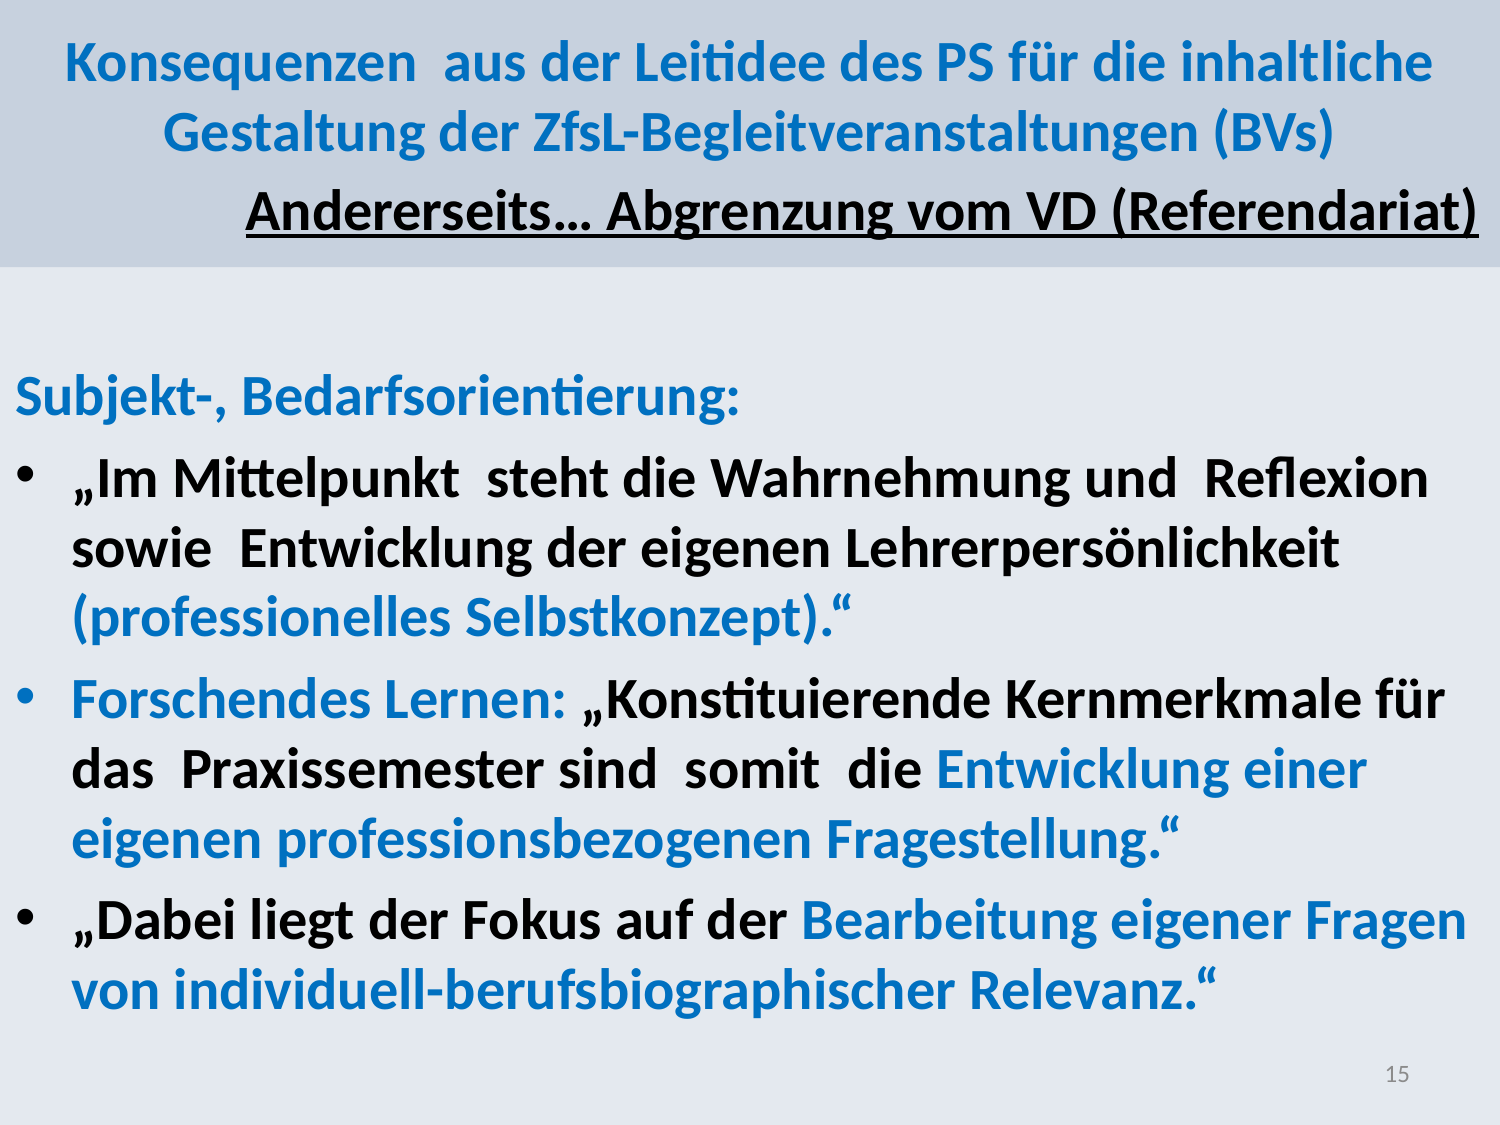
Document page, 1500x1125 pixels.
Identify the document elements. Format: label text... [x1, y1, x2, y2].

title Konsequenzen aus der Leitidee des PS für die inhaltliche Gestaltung der ZfsL-Begleitveranstaltungen (BVs) Andererseits… Abgrenzung vom VD (Referendariat) [0, 0, 1500, 268]
list Subjekt-, Bedarfsorientierung: „Im Mittelpunkt steht die Wahrnehmung und Reflexion sowie Entwicklung der eigenen Lehrerpersönlichkeit (professionelles Selbstkonzept).“ Forschendes Lernen: „Konstituierende Kernmerkmale für das Praxissemester sind somit die Entwicklung einer eigenen professionsbezogenen Fragestellung.“ „Dabei liegt der Fokus auf der Bearbeitung eigener Fragen von individuell-berufsbiographischer Relevanz.“ [0, 349, 1500, 1125]
slide_number 15 [1074, 1042, 1425, 1103]
